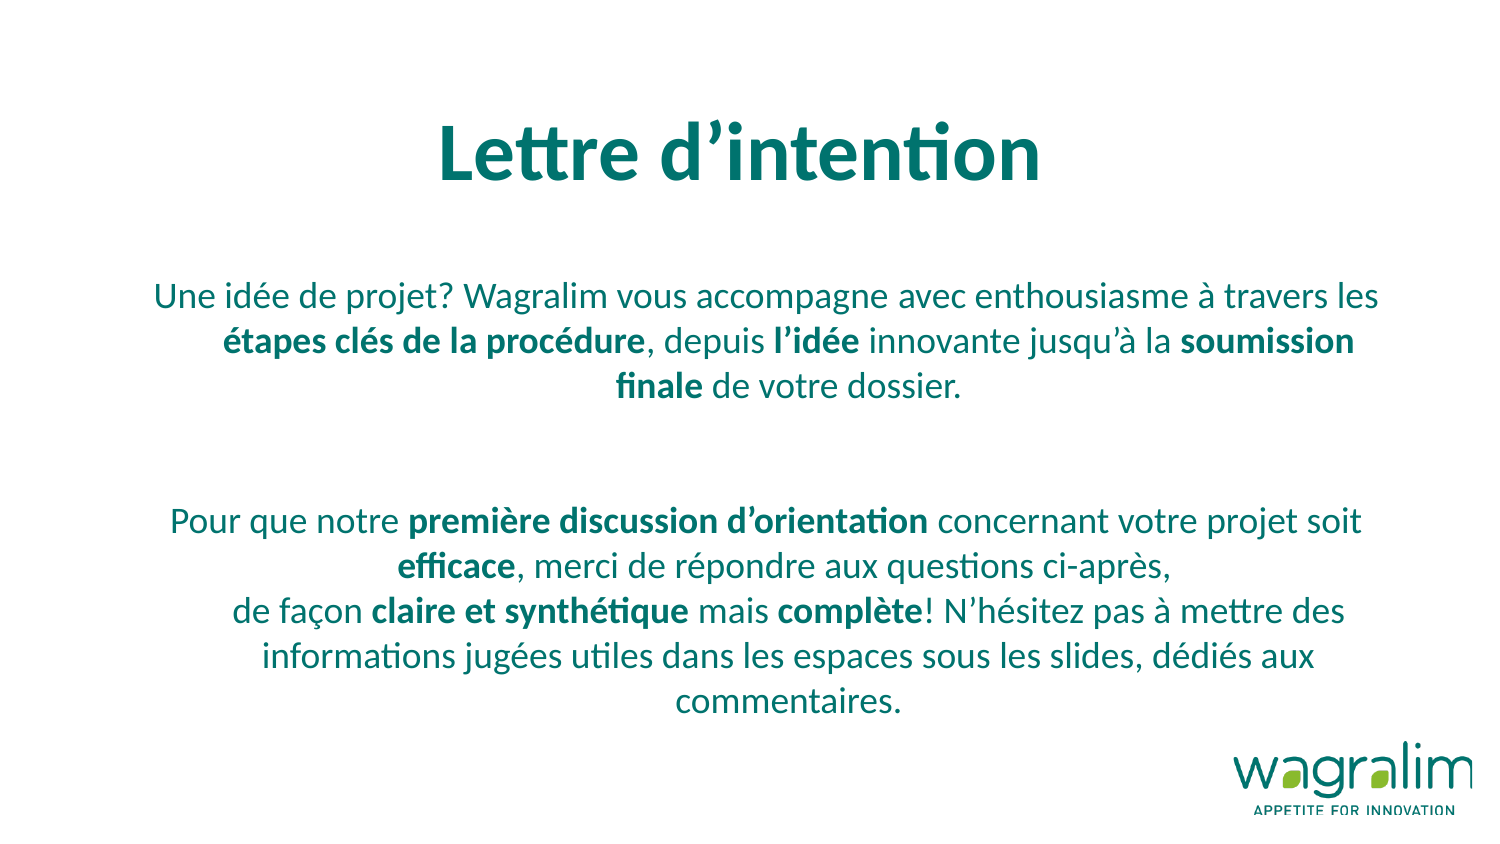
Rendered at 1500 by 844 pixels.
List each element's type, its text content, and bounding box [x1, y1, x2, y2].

picture [1233, 741, 1473, 815]
text_box Une idée de projet? Wagralim vous accompagne avec enthousiasme à travers les étapes clés de la procédure, depuis l’idée innovante jusqu’à la soumission finale de votre dossier. Pour que notre première discussion d’orientation concernant votre projet soit efficace, merci de répondre aux questions ci-après, de façon claire et synthétique mais complète! N’hésitez pas à mettre des informations jugées utiles dans les espaces sous les slides, dédiés aux commentaires. [94, 263, 1405, 728]
text_box Lettre d’intention [74, 89, 1425, 186]
